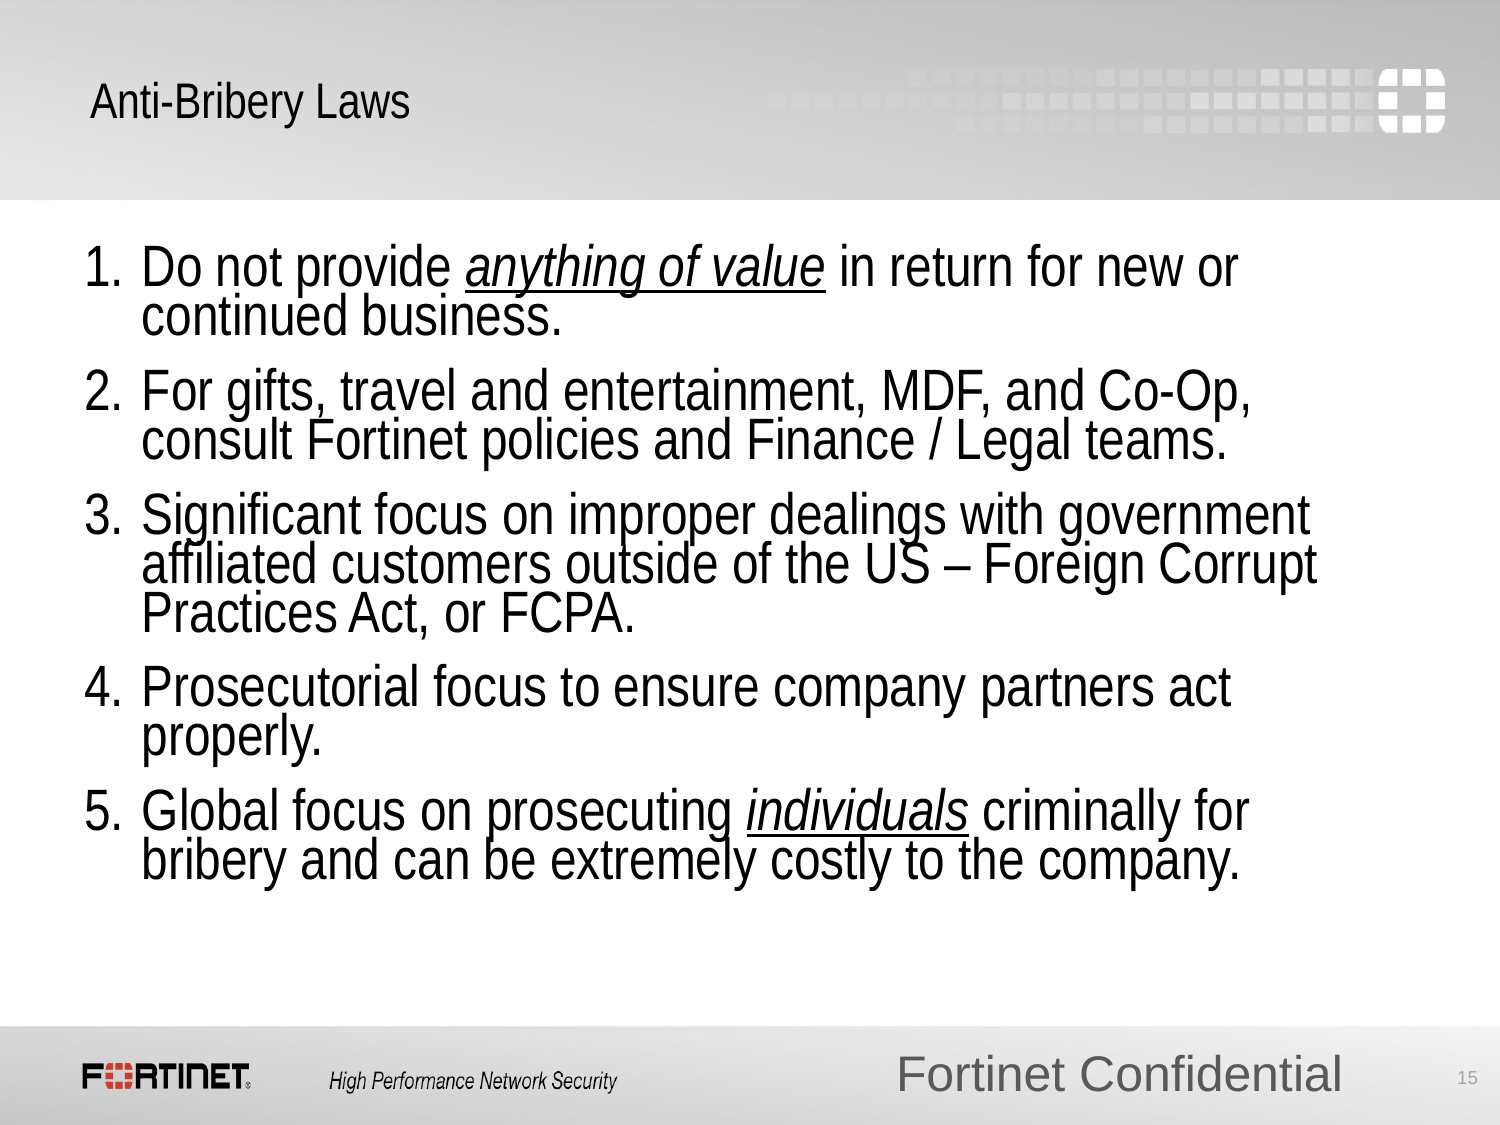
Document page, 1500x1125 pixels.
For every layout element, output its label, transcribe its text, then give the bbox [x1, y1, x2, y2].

title Anti-Bribery Laws [75, 4, 1370, 200]
list Do not provide anything of value in return for new or continued business. For gifts, travel and entertainment, MDF, and Co-Op, consult Fortinet policies and Finance / Legal teams. Significant focus on improper dealings with government affiliated customers outside of the US – Foreign Corrupt Practices Act, or FCPA. Prosecutorial focus to ensure company partners act properly. Global focus on prosecuting individuals criminally for bribery and can be extremely costly to the company. [69, 240, 1420, 1008]
picture [0, 0, 1500, 1125]
slide_number Fortinet Confidential [881, 1033, 1440, 1080]
